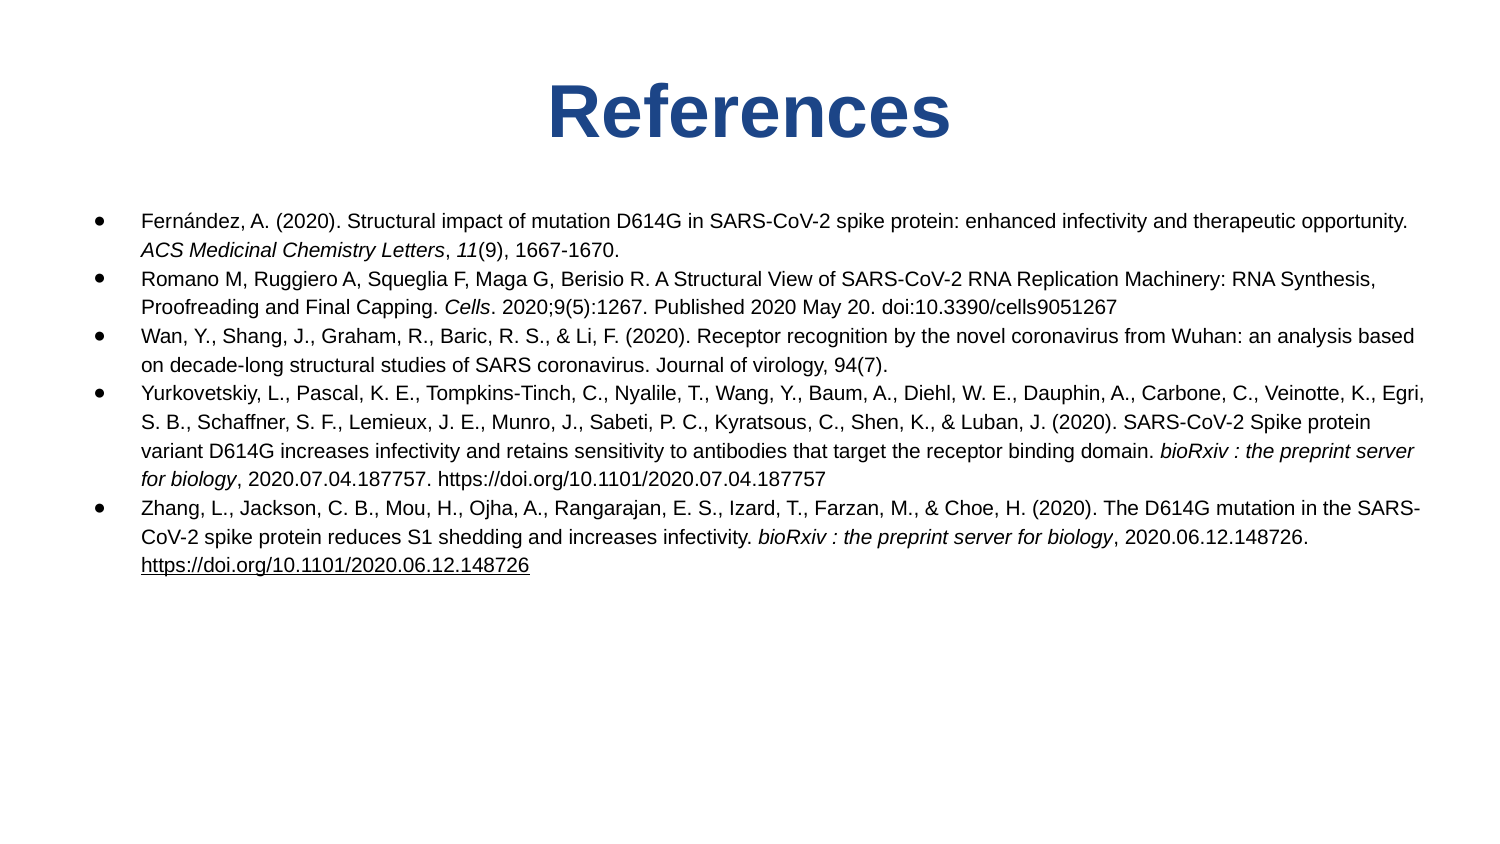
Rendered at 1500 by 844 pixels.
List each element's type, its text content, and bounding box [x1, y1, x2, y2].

list Fernández, A. (2020). Structural impact of mutation D614G in SARS-CoV-2 spike protein: enhanced infectivity and therapeutic opportunity. ACS Medicinal Chemistry Letters, 11(9), 1667-1670. Romano M, Ruggiero A, Squeglia F, Maga G, Berisio R. A Structural View of SARS-CoV-2 RNA Replication Machinery: RNA Synthesis, Proofreading and Final Capping. Cells. 2020;9(5):1267. Published 2020 May 20. doi:10.3390/cells9051267 Wan, Y., Shang, J., Graham, R., Baric, R. S., & Li, F. (2020). Receptor recognition by the novel coronavirus from Wuhan: an analysis based on decade-long structural studies of SARS coronavirus. Journal of virology, 94(7). Yurkovetskiy, L., Pascal, K. E., Tompkins-Tinch, C., Nyalile, T., Wang, Y., Baum, A., Diehl, W. E., Dauphin, A., Carbone, C., Veinotte, K., Egri, S. B., Schaffner, S. F., Lemieux, J. E., Munro, J., Sabeti, P. C., Kyratsous, C., Shen, K., & Luban, J. (2020). SARS-CoV-2 Spike protein variant D614G increases infectivity and retains sensitivity to antibodies that target the receptor binding domain. bioRxiv : the preprint server for biology, 2020.07.04.187757. https://doi.org/10.1101/2020.07.04.187757 Zhang, L., Jackson, C. B., Mou, H., Ojha, A., Rangarajan, E. S., Izard, T., Farzan, M., & Choe, H. (2020). The D614G mutation in the SARS-CoV-2 spike protein reduces S1 shedding and increases infectivity. bioRxiv : the preprint server for biology, 2020.06.12.148726. https://doi.org/10.1101/2020.06.12.148726 [51, 189, 1449, 750]
title References [51, 47, 1449, 153]
